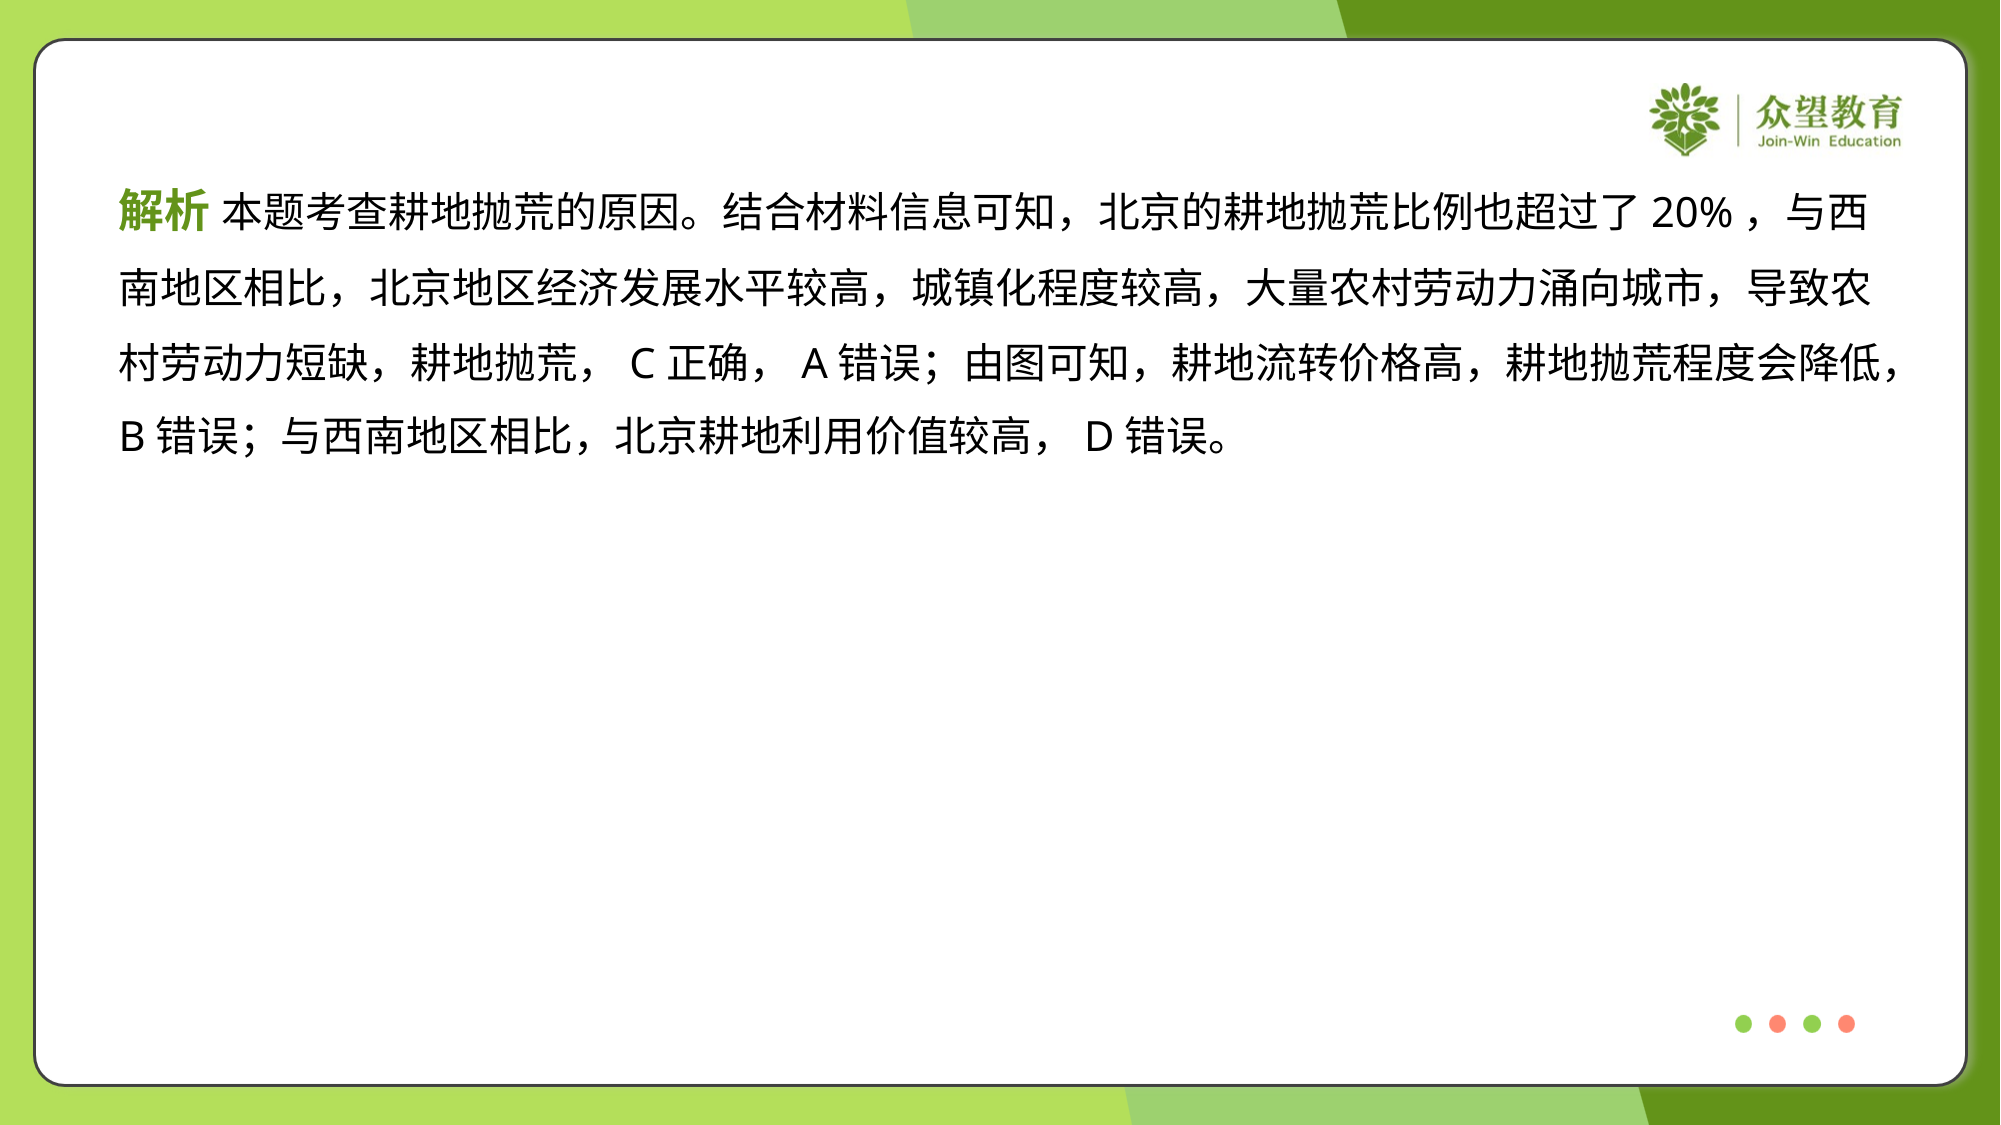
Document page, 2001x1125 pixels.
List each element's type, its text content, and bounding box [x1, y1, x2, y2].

picture [0, 0, 2000, 1125]
text_box 解析 本题考查耕地抛荒的原因。结合材料信息可知，北京的耕地抛荒比例也超过了20%，与西 南地区相比，北京地区经济发展水平较高，城镇化程度较高，大量农村劳动力涌向城市，导致农 村劳动力短缺，耕地抛荒，C正确，A错误；由图可知，耕地流转价格高，耕地抛荒程度会降低， B错误；与西南地区相比，北京耕地利用价值较高，D错误。 [118, 159, 1883, 452]
